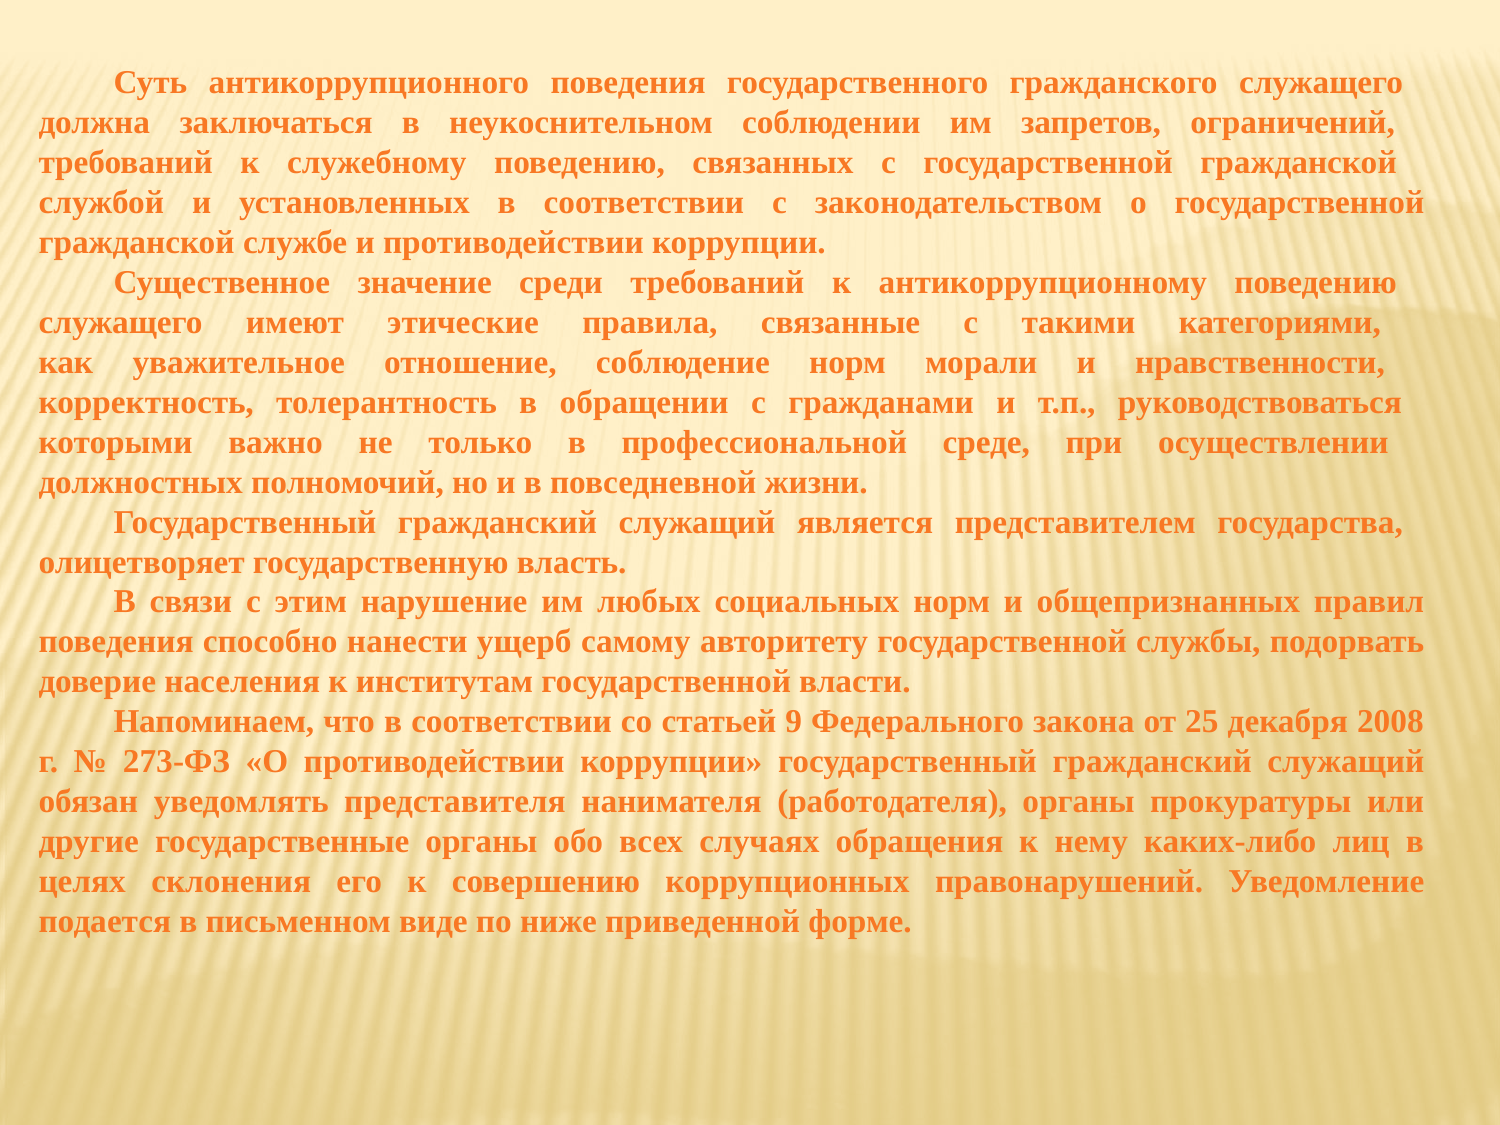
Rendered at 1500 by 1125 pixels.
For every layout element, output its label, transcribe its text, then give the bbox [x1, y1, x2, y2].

text_box Суть антикоррупционного поведения государственного гражданского служащего должна заключаться в неукоснительном соблюдении им запретов, ограничений, требований к служебному поведению, связанных с государственной гражданской службой и установленных в соответствии с законодательством о государственной гражданской службе и противодействии коррупции. Существенное значение среди требований к антикоррупционному поведению служащего имеют этические правила, связанные с такими категориями, как уважительное отношение, соблюдение норм морали и нравственности, корректность, толерантность в обращении с гражданами и т.п., руководствоваться которыми важно не только в профессиональной среде, при осуществлении должностных полномочий, но и в повседневной жизни. Государственный гражданский служащий является представителем государства, олицетворяет государственную власть. В связи с этим нарушение им любых социальных норм и общепризнанных правил поведения способно нанести ущерб самому авторитету государственной службы, подорвать доверие населения к институтам государственной власти. Напоминаем, что в соответствии со статьей 9 Федерального закона от 25 декабря 2008 г. № 273-ФЗ «О противодействии коррупции» государственный гражданский служащий обязан уведомлять представителя нанимателя (работодателя), органы прокуратуры или другие государственные органы обо всех случаях обращения к нему каких-либо лиц в целях склонения его к совершению коррупционных правонарушений. Уведомление подается в письменном виде по ниже приведенной форме. [23, 53, 1442, 947]
